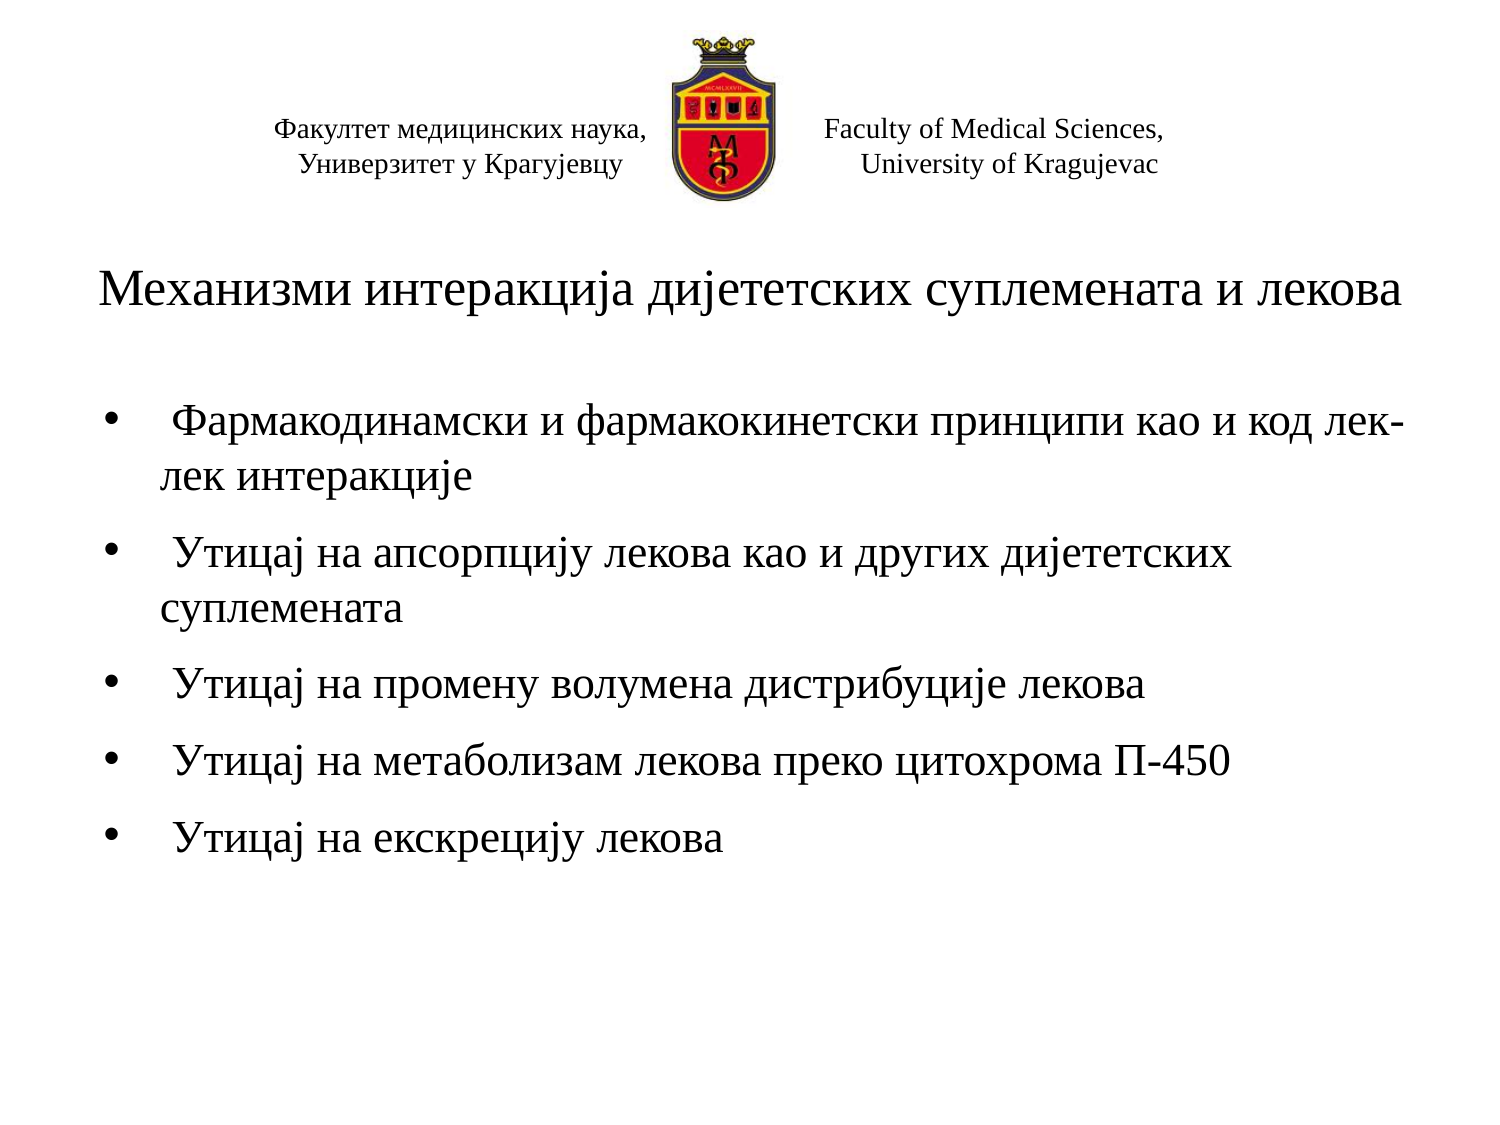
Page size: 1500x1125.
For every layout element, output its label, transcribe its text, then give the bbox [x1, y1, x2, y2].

title Механизми интеракција дијететских суплемената и лекова [76, 243, 1427, 325]
list Фармакодинамски и фармакокинетски принципи као и код лек-лек интеракције Утицај на апсорпцију лекова као и других дијететских суплемената Утицај на промену волумена дистрибуције лекова Утицај на метаболизам лекова преко цитохрома П-450 Утицај на екскрецију лекова [88, 382, 1439, 1012]
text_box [241, 30, 1211, 209]
